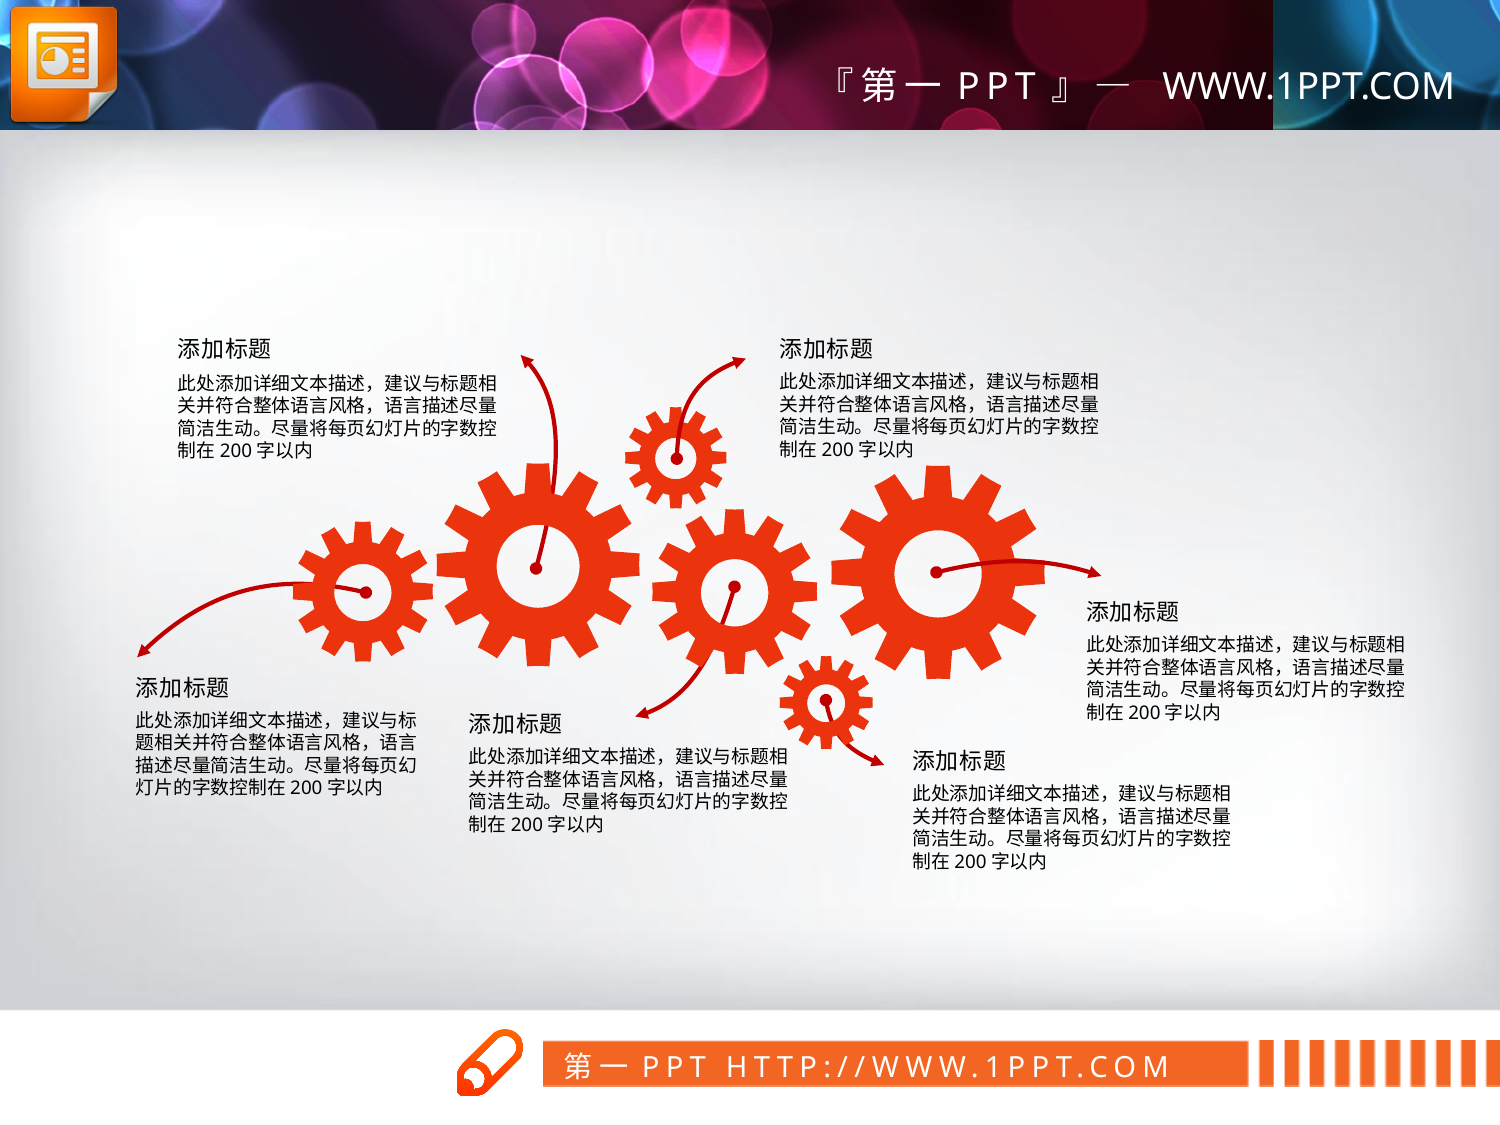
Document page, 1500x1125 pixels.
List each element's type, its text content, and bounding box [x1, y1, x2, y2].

picture [0, 0, 1500, 1012]
text_box 添加标题 [135, 673, 287, 701]
text_box 此处添加详细文本描述，建议与标题相关并符合整体语言风格，语言描述尽量简洁生动。尽量将每页幻灯片的字数控制在200字以内 [135, 708, 422, 799]
text_box 此处添加详细文本描述，建议与标题相关并符合整体语言风格，语言描述尽量简洁生动。尽量将每页幻灯片的字数控制在200字以内 [779, 370, 1107, 461]
text_box 此处添加详细文本描述，建议与标题相关并符合整体语言风格，语言描述尽量简洁生动。尽量将每页幻灯片的字数控制在200字以内 [1086, 633, 1414, 724]
text_box 此处添加详细文本描述，建议与标题相关并符合整体语言风格，语言描述尽量简洁生动。尽量将每页幻灯片的字数控制在200字以内 [468, 758, 797, 836]
picture [543, 1040, 1500, 1087]
text_box 添加标题 [779, 334, 1107, 363]
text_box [292, 406, 1046, 750]
text_box 此处添加详细文本描述，建议与标题相关并符合整体语言风格，语言描述尽量简洁生动。尽量将每页幻灯片的字数控制在200字以内 [912, 781, 1240, 873]
text_box [687, 356, 746, 405]
text_box [1051, 563, 1102, 579]
text_box 添加标题 [912, 746, 1240, 775]
text_box 添加标题 [1086, 597, 1414, 626]
text_box 添加标题 [177, 334, 506, 363]
text_box [137, 583, 287, 658]
text_box [520, 354, 551, 405]
text_box 此处添加详细文本描述，建议与标题相关并符合整体语言风格，语言描述尽量简洁生动。尽量将每页幻灯片的字数控制在200字以内 [177, 371, 506, 462]
text_box [867, 758, 885, 767]
